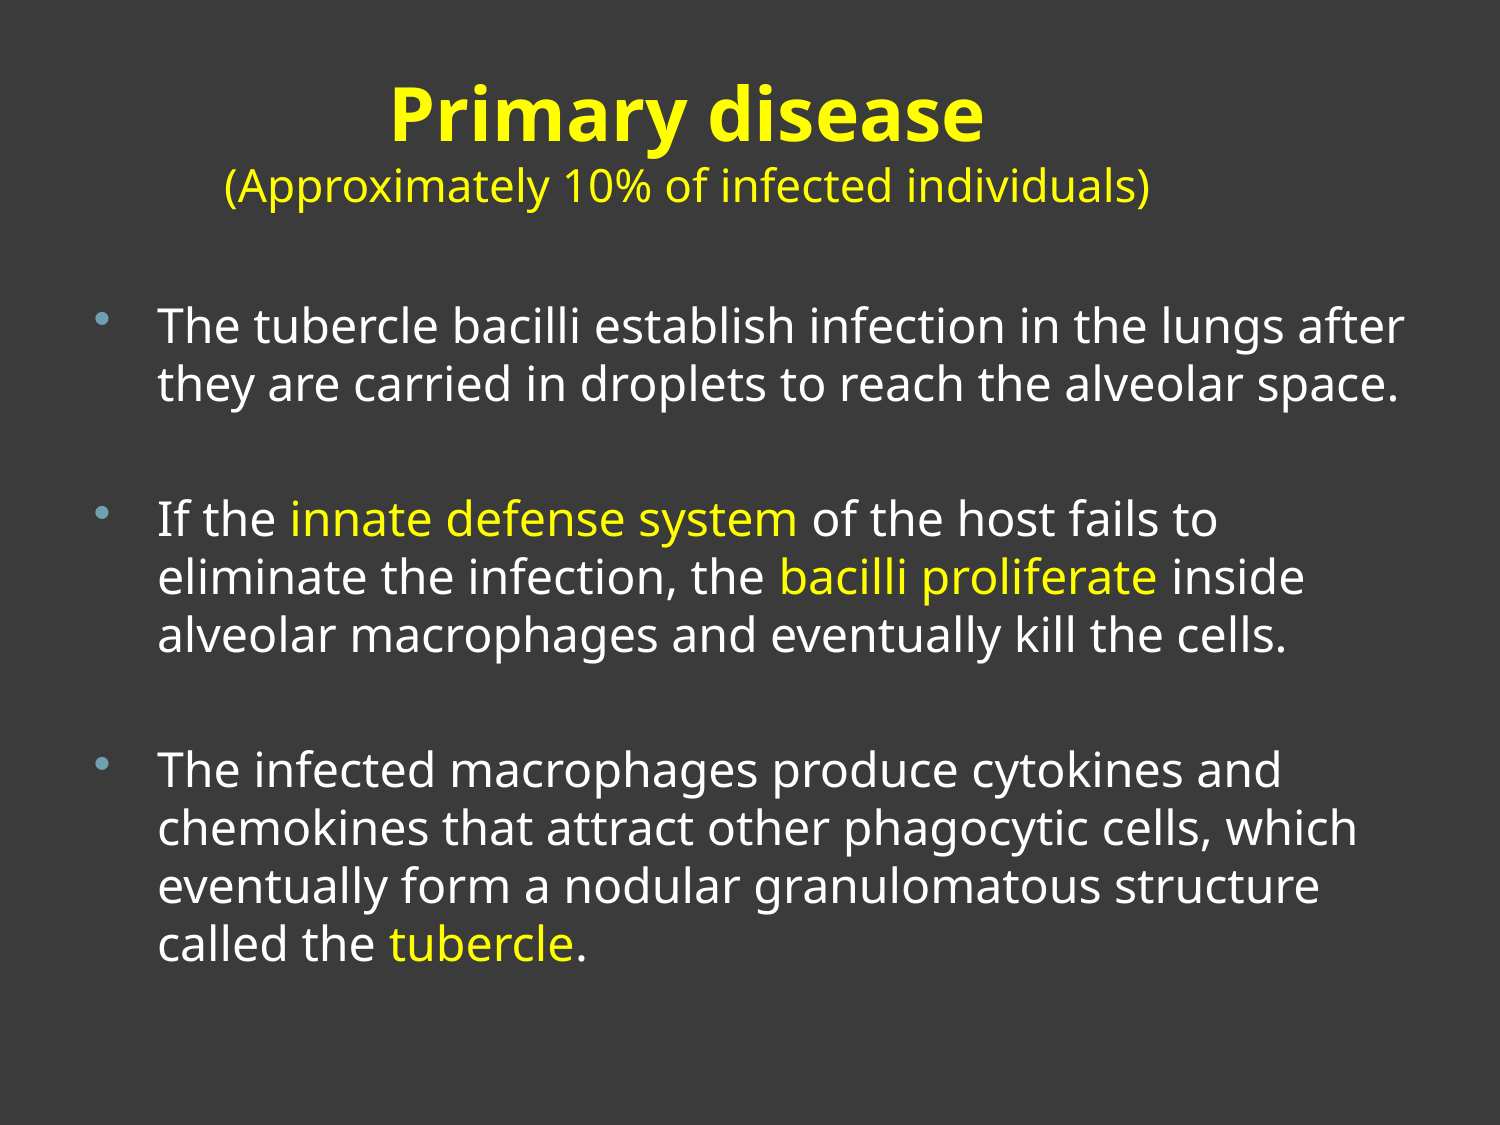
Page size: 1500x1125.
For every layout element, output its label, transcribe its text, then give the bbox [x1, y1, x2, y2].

list The tubercle bacilli establish infection in the lungs after they are carried in droplets to reach the alveolar space. If the innate defense system of the host fails to eliminate the infection, the bacilli proliferate inside alveolar macrophages and eventually kill the cells. The infected macrophages produce cytokines and chemokines that attract other phagocytic cells, which eventually form a nodular granulomatous structure called the tubercle. [75, 287, 1425, 1030]
title Primary disease (Approximately 10% of infected individuals) [75, 45, 1300, 233]
